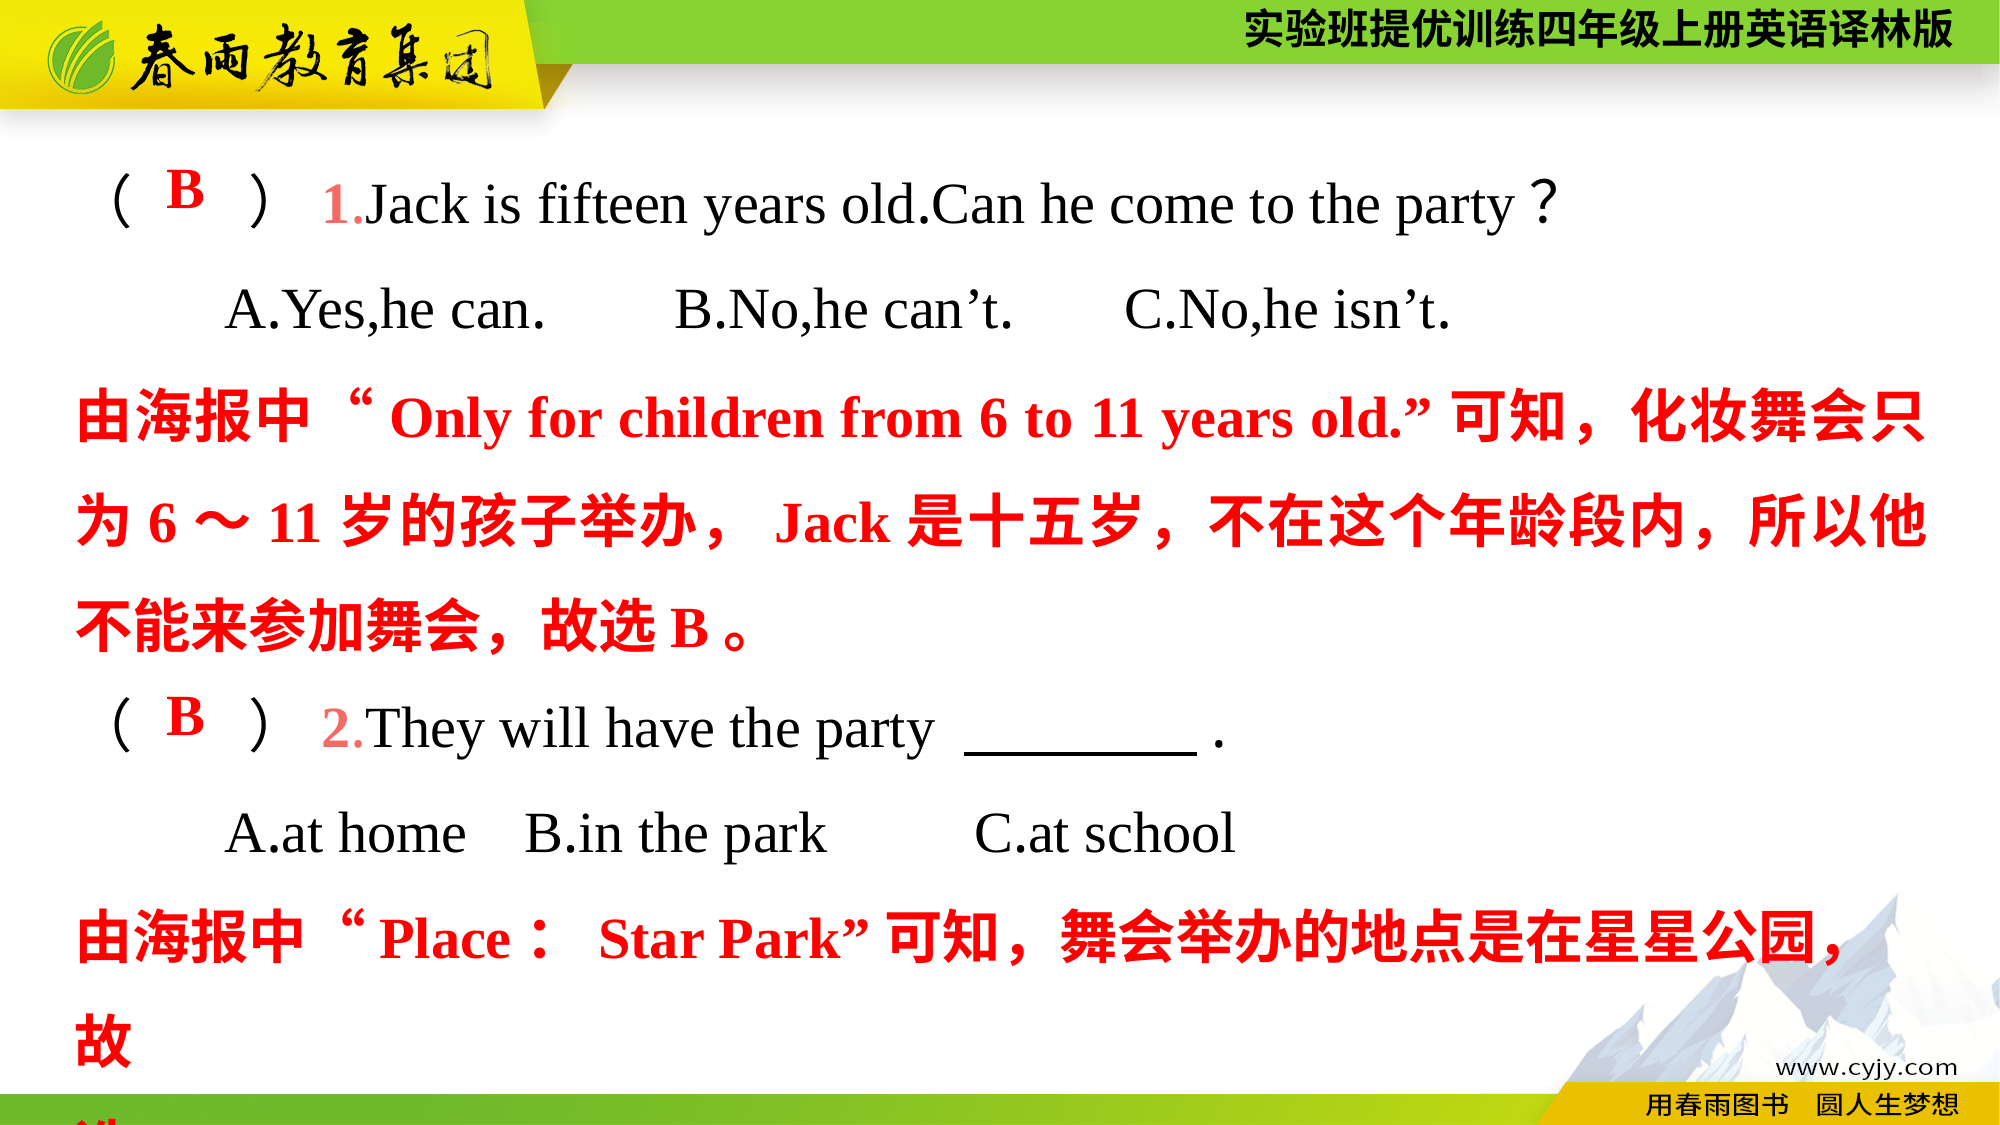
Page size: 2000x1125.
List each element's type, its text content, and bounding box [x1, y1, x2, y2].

list （ ）1.Jack is fifteen years old.Can he come to the party？ A.Yes,he can. B.No,he can’t. C.No,he isn’t. （ ）2.They will have the party . A.at home B.in the park C.at school [59, 122, 1944, 337]
text_box 由海报中“Only for children from 6 to 11 years old.”可知，化妆舞会只为6～11岁的孩子举办，Jack是十五岁，不在这个年龄段内，所以他不能来参加舞会，故选B。 [59, 337, 1944, 667]
text_box B [151, 670, 220, 755]
list （ ）1.Jack is fifteen years old.Can he come to the party？ A.Yes,he can. B.No,he can’t. C.No,he isn’t. （ ）2.They will have the party . A.at home B.in the park C.at school [59, 667, 1944, 857]
picture [0, 0, 2000, 1125]
text_box 由海报中“Place：Star Park”可知，舞会举办的地点是在星星公园，故 选B。 [59, 857, 1944, 1125]
text_box B [151, 143, 220, 228]
